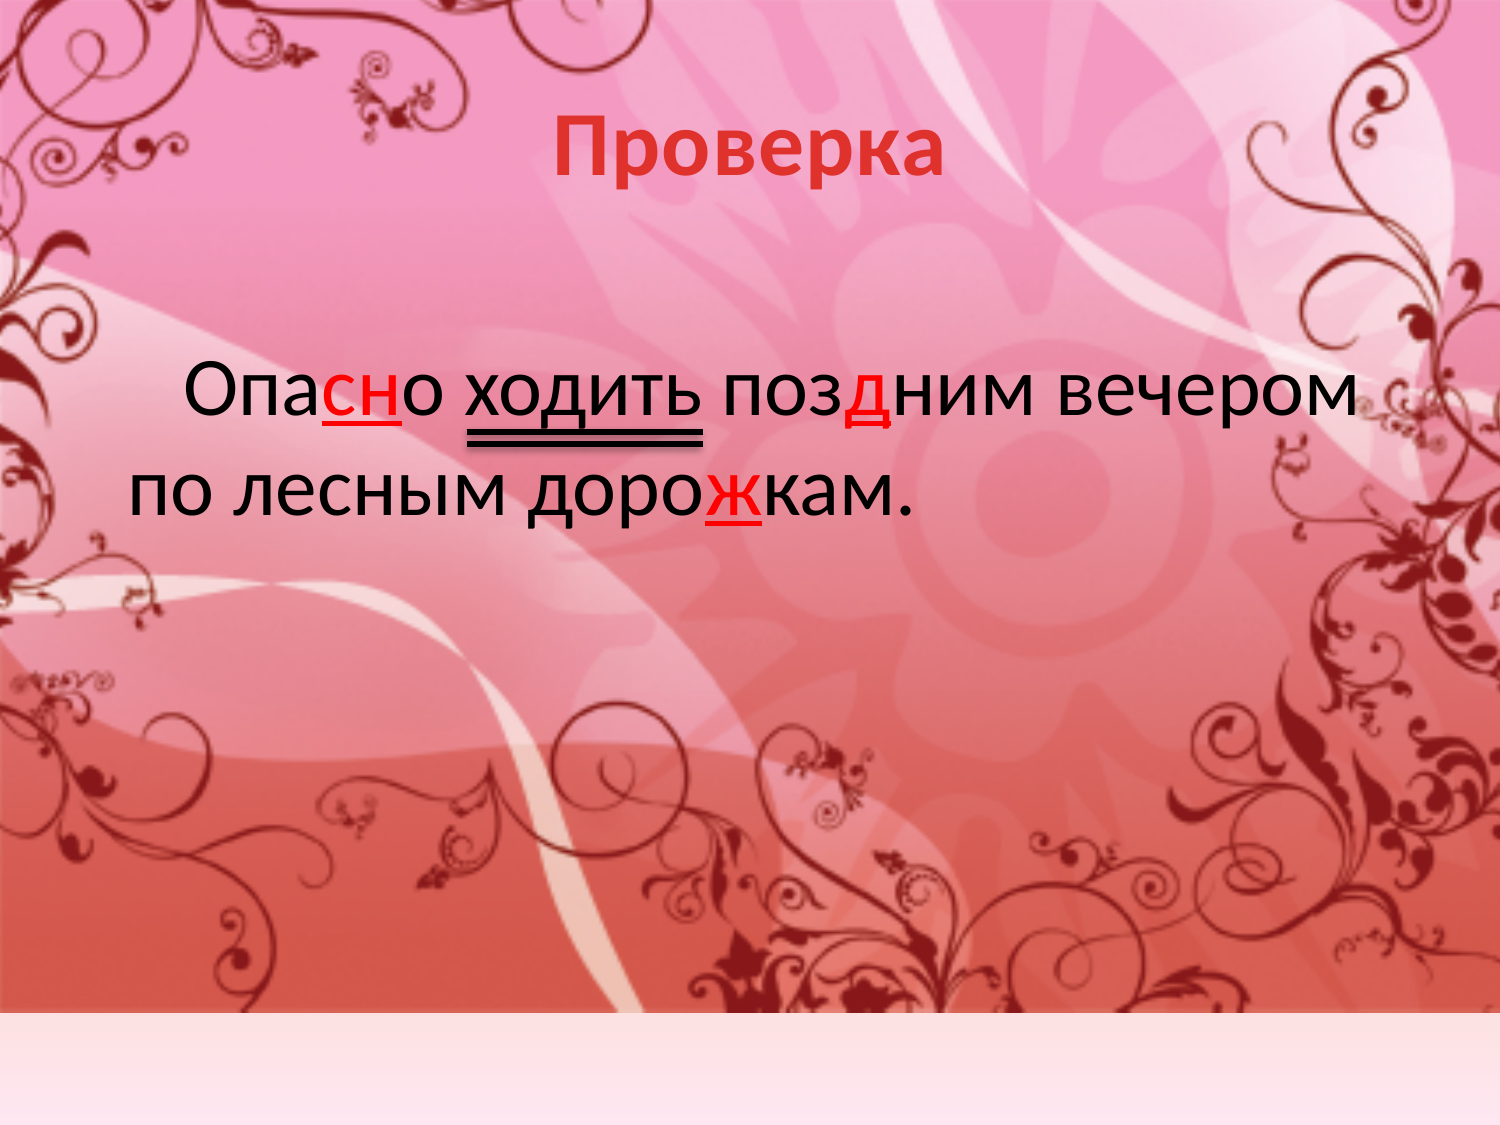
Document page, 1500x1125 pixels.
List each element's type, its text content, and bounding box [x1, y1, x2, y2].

list Опасно ходить поздним вечером по лесным дорожкам. [111, 207, 1471, 544]
picture [0, 0, 1500, 1013]
title Проверка [74, 44, 1426, 233]
